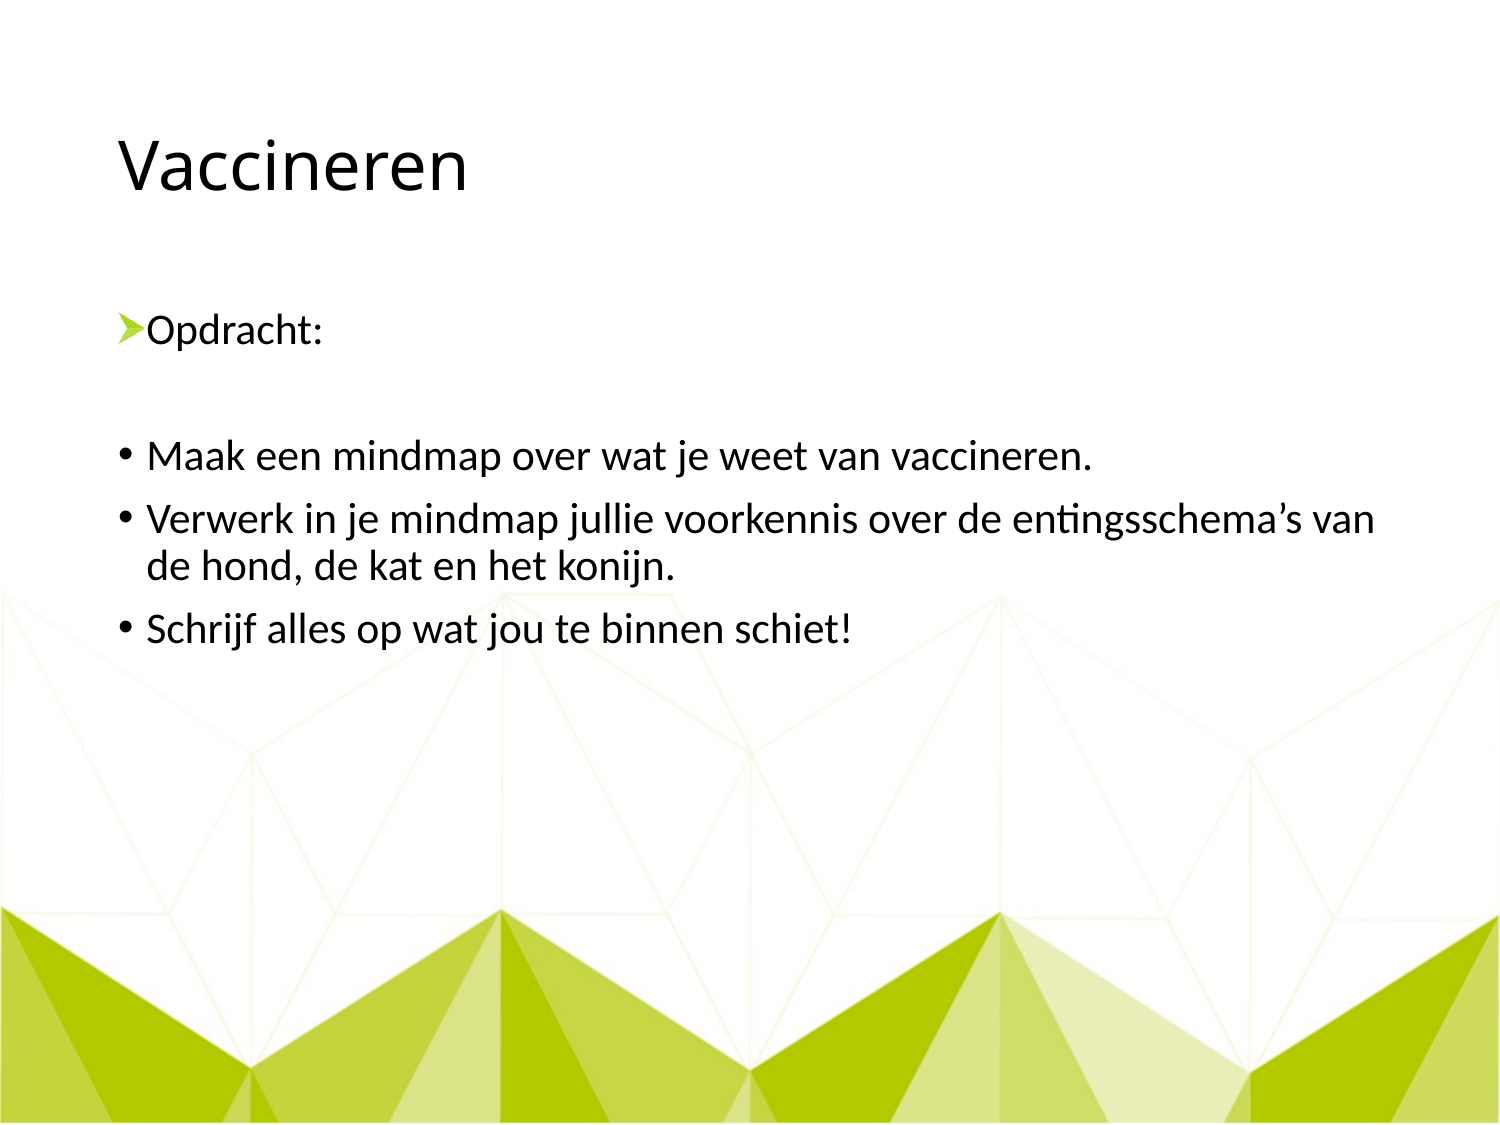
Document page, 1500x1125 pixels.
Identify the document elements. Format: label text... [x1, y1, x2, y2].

list Opdracht: Maak een mindmap over wat je weet van vaccineren. Verwerk in je mindmap jullie voorkennis over de entingsschema’s van de hond, de kat en het konijn. Schrijf alles op wat jou te binnen schiet! [103, 299, 1397, 1014]
picture [0, 0, 1500, 1125]
title Vaccineren [103, 59, 1397, 278]
